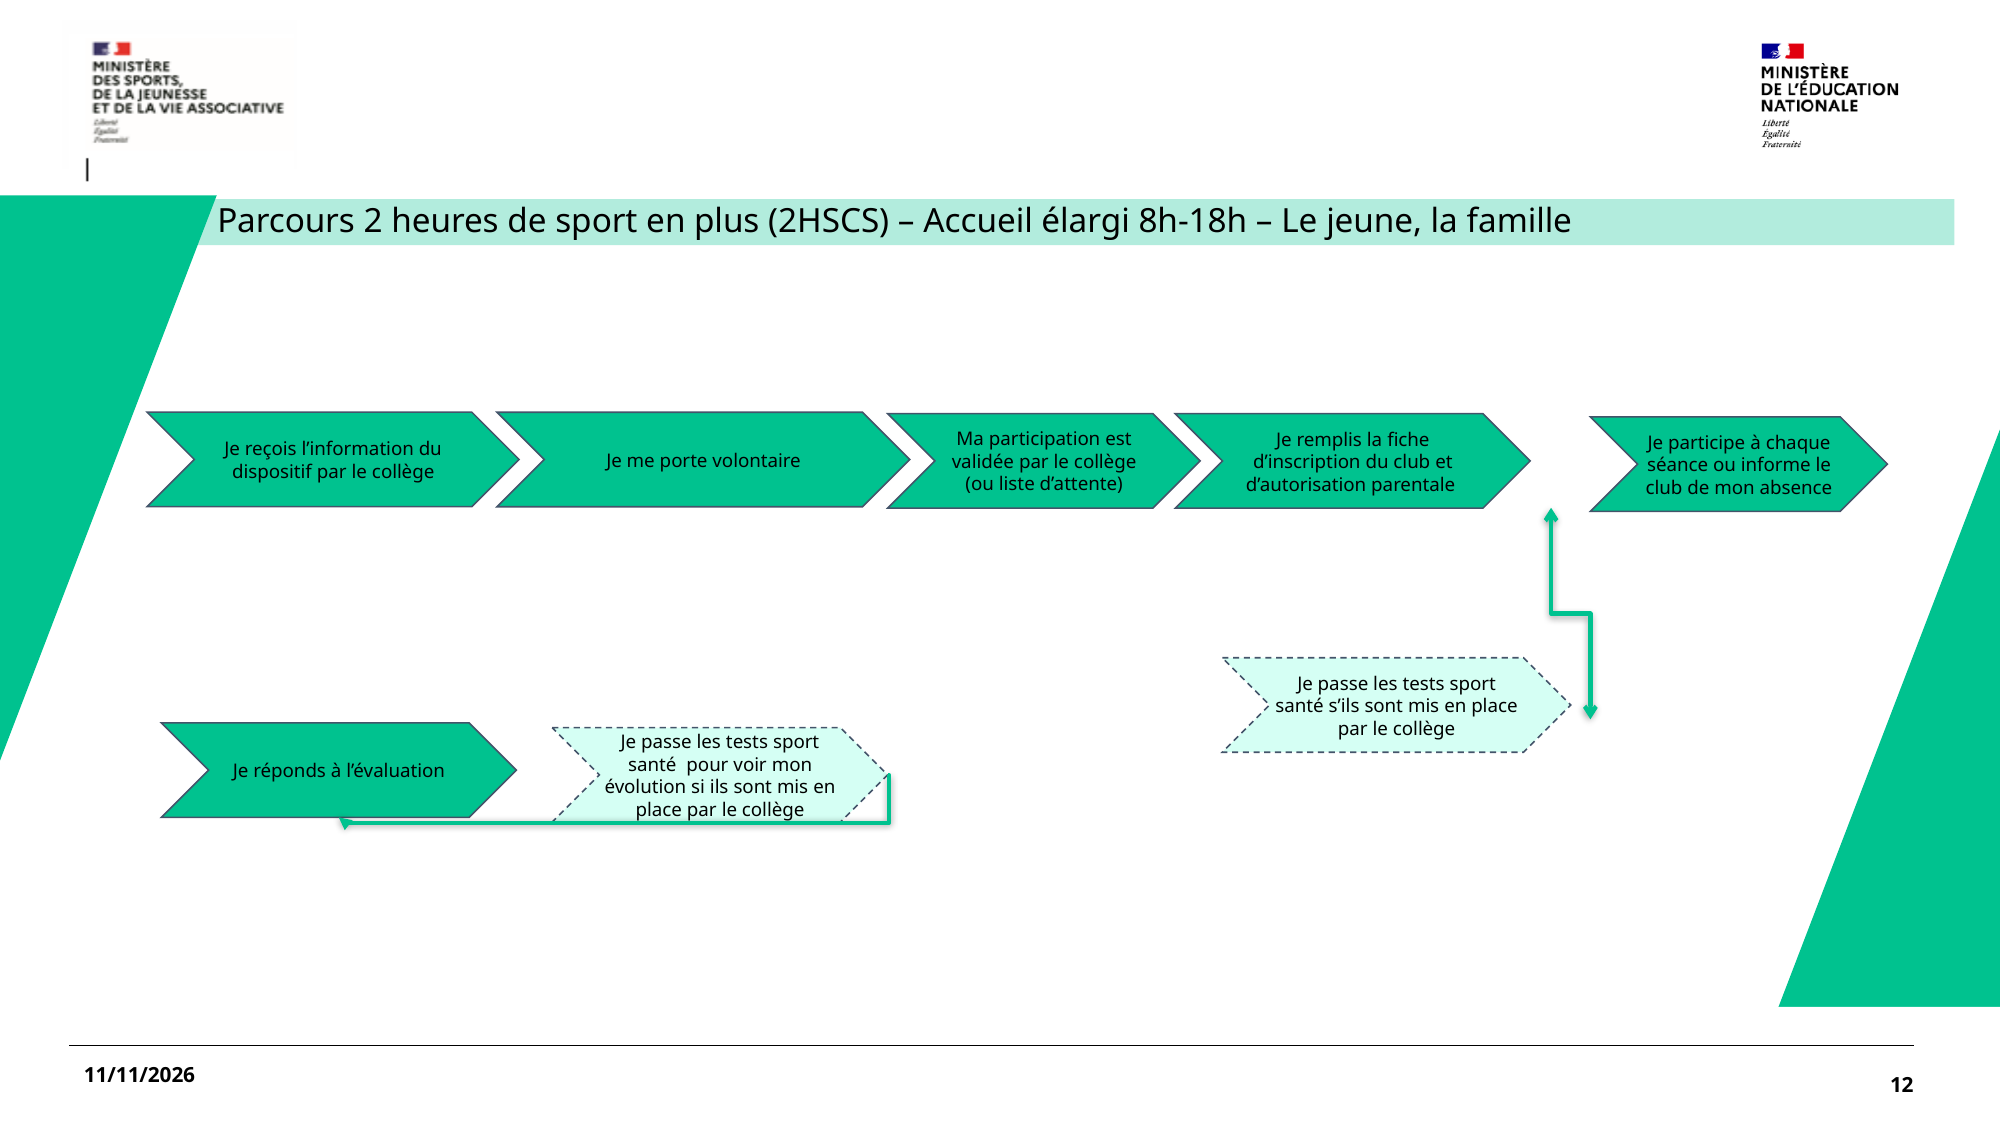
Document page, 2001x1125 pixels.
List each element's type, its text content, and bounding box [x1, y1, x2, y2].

text_box Parcours 2 heures de sport en plus (2HSCS) – Accueil élargi 8h-18h – Le jeune, la famille [185, 199, 1955, 246]
picture [62, 20, 297, 183]
text_box Je réponds à l’évaluation [161, 722, 517, 818]
text_box Je passe les tests sport santé s’ils sont mis en place par le collège [1222, 657, 1571, 753]
slide_number 12 [1618, 1046, 1914, 1125]
text_box Je me porte volontaire [496, 412, 910, 507]
text_box Je remplis la fiche d’inscription du club et d’autorisation parentale [1175, 413, 1531, 509]
text_box Je reçois l’information du dispositif par le collège [147, 412, 520, 507]
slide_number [69, 1046, 519, 1107]
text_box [1464, 593, 1677, 634]
text_box Je participe à chaque séance ou informe le club de mon absence [1590, 416, 1888, 512]
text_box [314, 774, 888, 818]
text_box Je passe les tests sport santé pour voir mon évolution si ils sont mis en place par le collège [552, 727, 886, 773]
text_box Ma participation est validée par le collège (ou liste d’attente) [887, 413, 1201, 509]
picture [1743, 34, 1914, 157]
